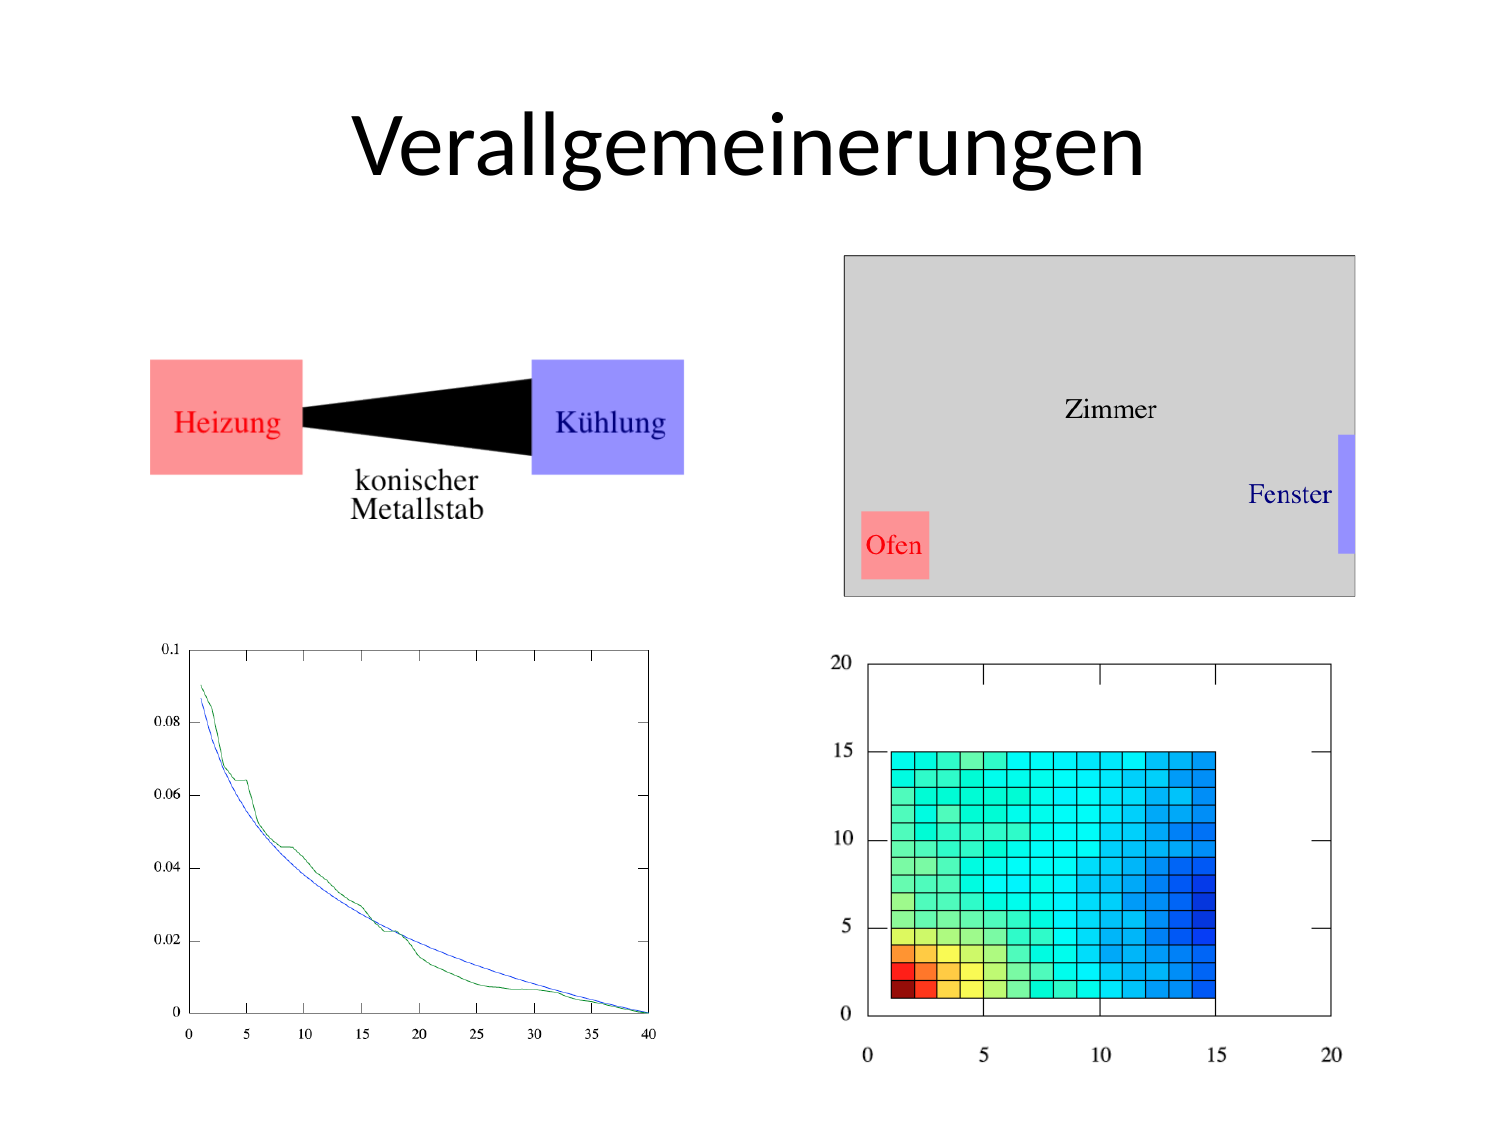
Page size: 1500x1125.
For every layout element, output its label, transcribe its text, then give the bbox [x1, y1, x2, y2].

picture [812, 637, 1366, 1081]
picture [150, 359, 686, 519]
title Verallgemeinerungen [75, 45, 1425, 233]
picture [150, 637, 668, 1051]
picture [843, 254, 1356, 598]
